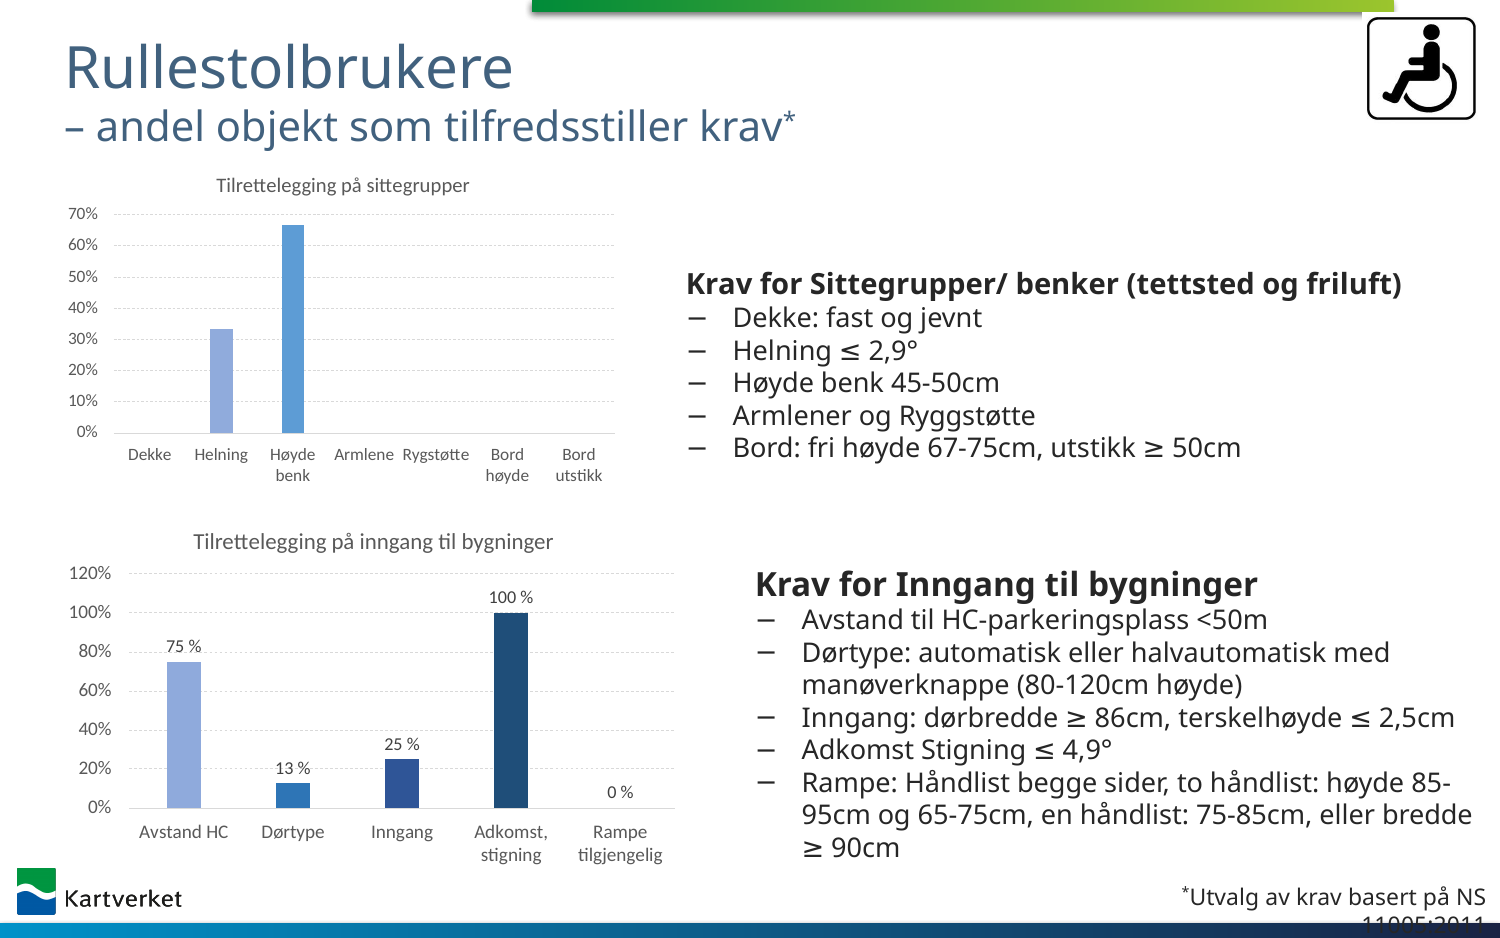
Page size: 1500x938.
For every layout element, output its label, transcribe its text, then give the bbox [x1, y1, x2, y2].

text_box Krav for Sittegrupper/ benker (tettsted og friluft) Dekke: fast og jevnt Helning ≤ 2,9° Høyde benk 45-50cm Armlener og Ryggstøtte Bord: fri høyde 67-75cm, utstikk ≥ 50cm [670, 258, 1418, 471]
picture [62, 166, 625, 492]
picture [62, 520, 686, 874]
text_box *Utvalg av krav basert på NS 11005:2011 [1068, 873, 1500, 938]
picture [1362, 12, 1481, 126]
text_box Krav for Inngang til bygninger Avstand til HC-parkeringsplass <50m Dørtype: automatisk eller halvautomatisk med manøverknappe (80-120cm høyde) Inngang: dørbredde ≥ 86cm, terskelhøyde ≤ 2,5cm Adkomst Stigning ≤ 4,9° Rampe: Håndlist begge sider, to håndlist: høyde 85-95cm og 65-75cm, en håndlist: 75-85cm, eller bredde ≥ 90cm [740, 555, 1491, 870]
text_box Rullestolbrukere – andel objekt som tilfredsstiller krav* [49, 25, 1431, 158]
